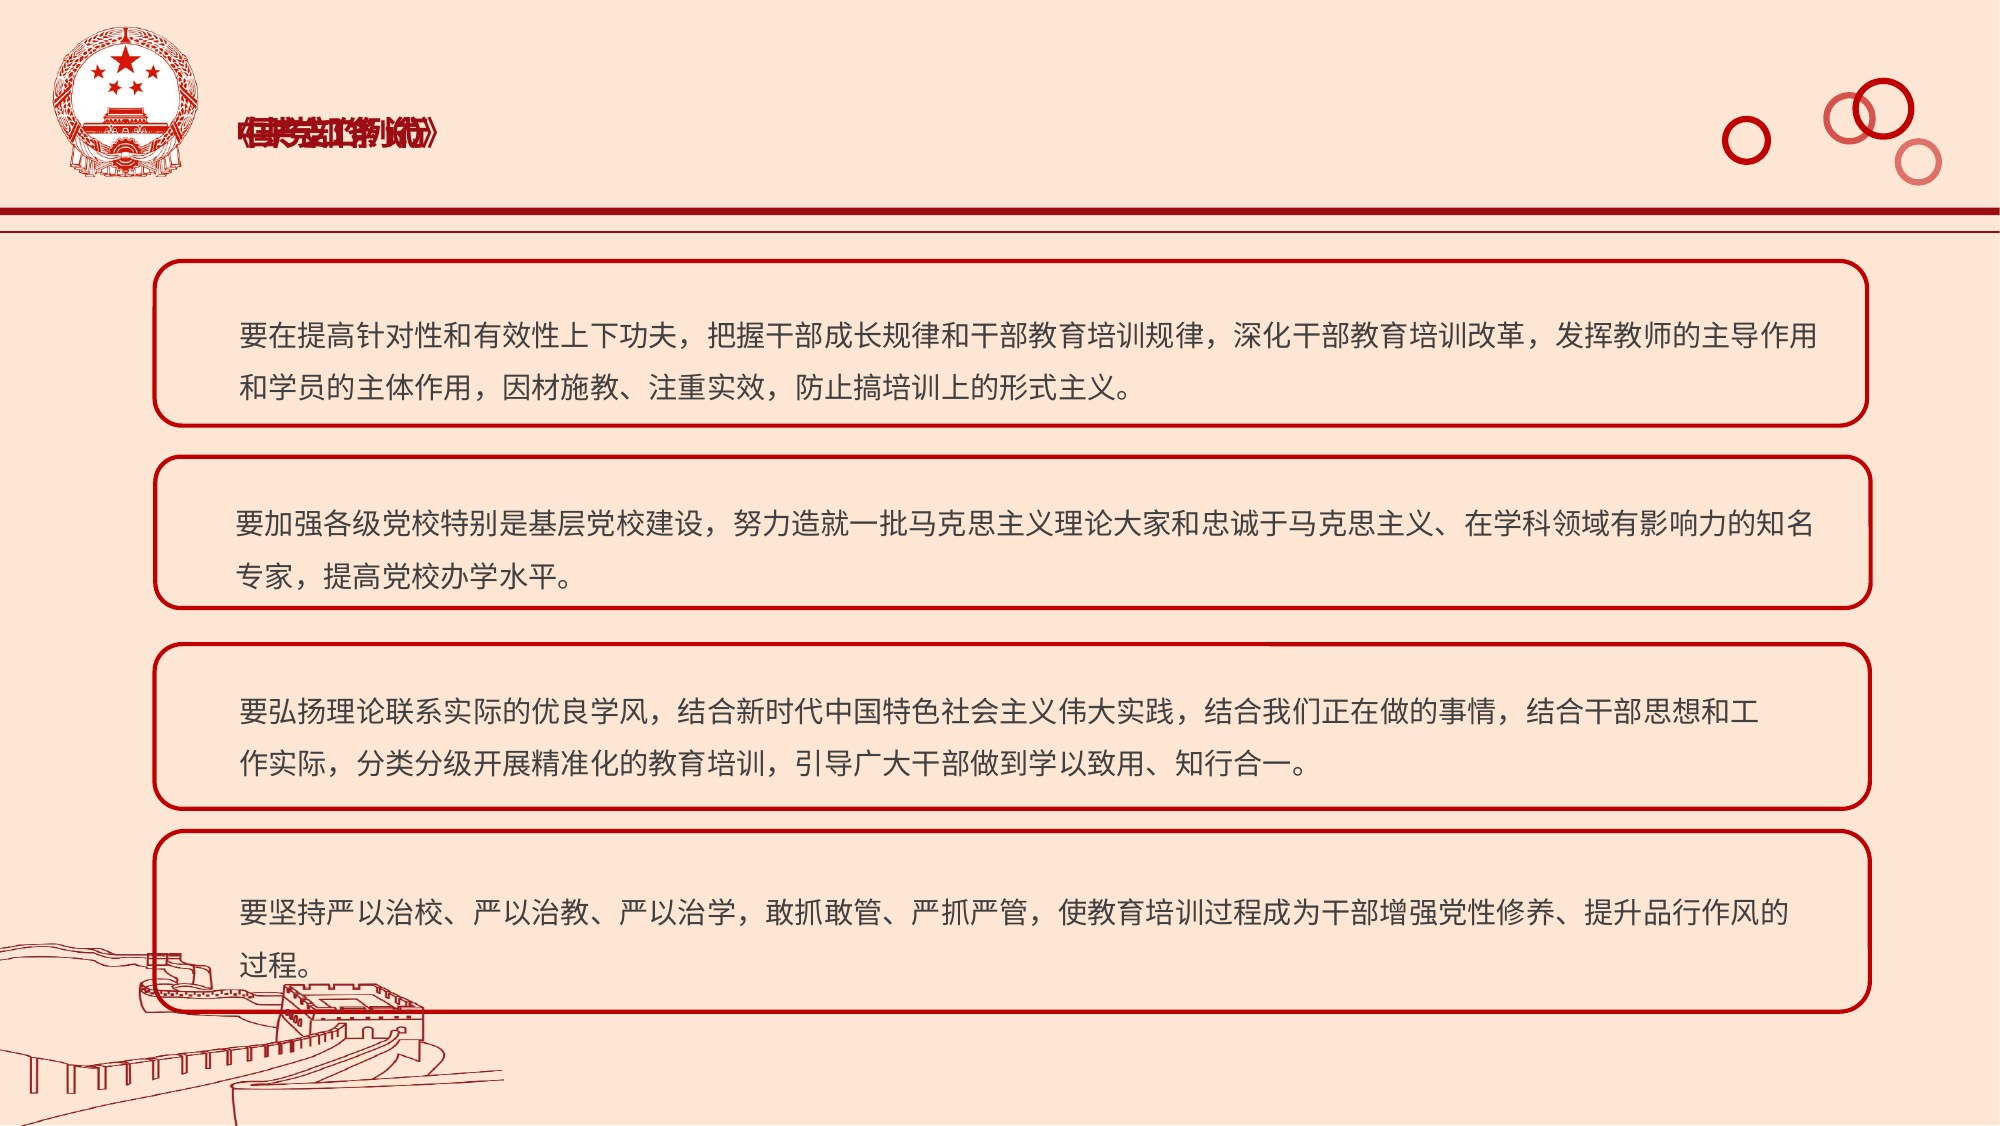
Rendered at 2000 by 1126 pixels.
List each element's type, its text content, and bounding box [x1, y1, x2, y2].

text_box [154, 260, 1871, 1012]
picture [44, 19, 208, 181]
text_box 《中国共产党支部工作条例（试行）》 [208, 101, 929, 160]
picture [0, 938, 524, 1126]
